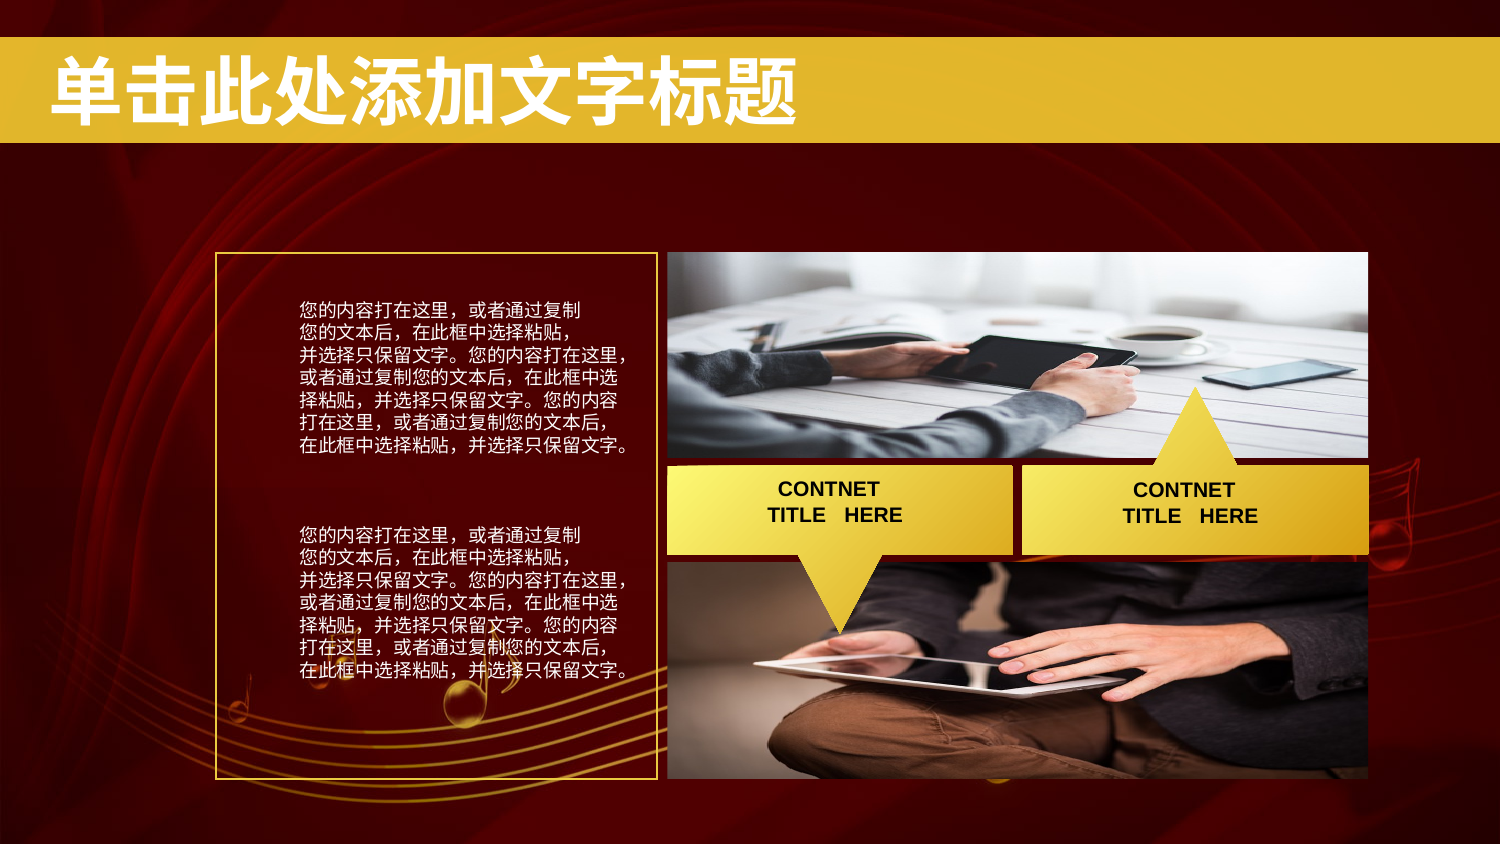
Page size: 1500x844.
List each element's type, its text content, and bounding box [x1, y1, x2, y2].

picture [0, 143, 1500, 844]
text_box [666, 561, 1369, 780]
text_box [215, 252, 658, 780]
text_box 您的内容打在这里，或者通过复制 您的文本后，在此框中选择粘贴， 并选择只保留文字。您的内容打在这里， 或者通过复制您的文本后，在此框中选 择粘贴，并选择只保留文字。您的内容 打在这里，或者通过复制您的文本后， 在此框中选择粘贴，并选择只保留文字。 您的内容打在这里，或者通过复制 您的文本后，在此框中选择粘贴， 并选择只保留文字。您的内容打在这里， 或者通过复制您的文本后，在此框中选 择粘贴，并选择只保留文字。您的内容 打在这里，或者通过复制您的文本后， 在此框中选择粘贴，并选择只保留文字。 [284, 291, 652, 844]
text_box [667, 465, 1013, 634]
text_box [1022, 387, 1369, 555]
picture [0, 0, 1500, 37]
text_box [666, 252, 1369, 459]
